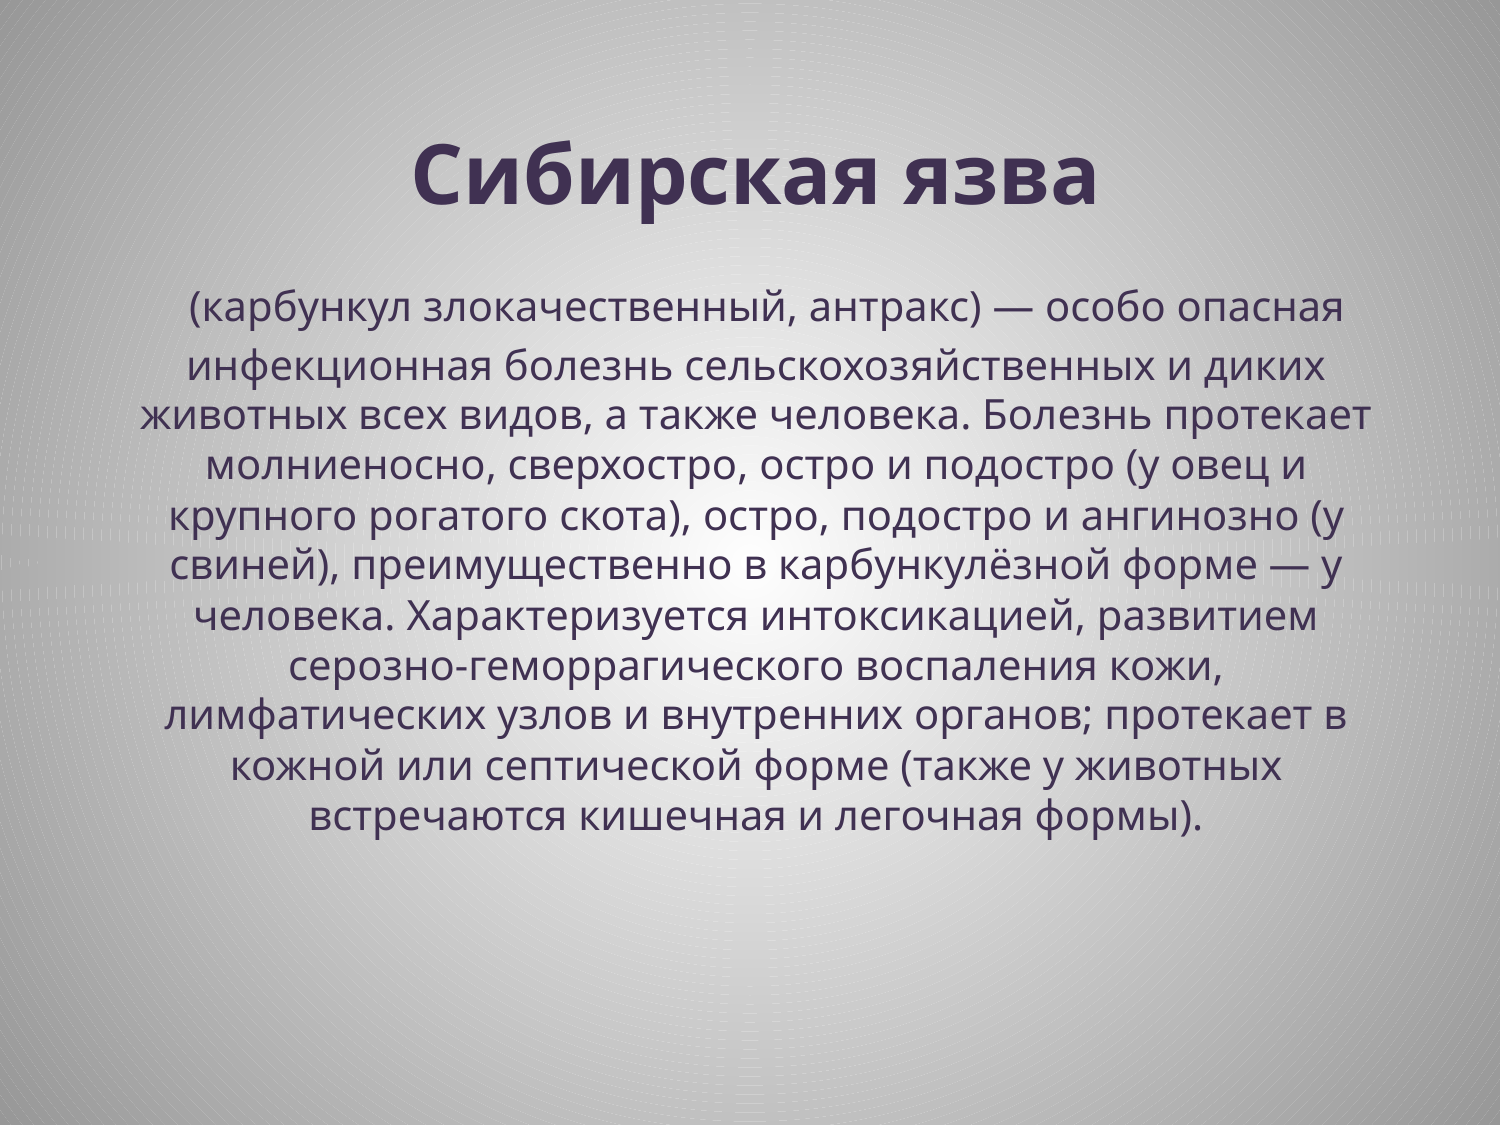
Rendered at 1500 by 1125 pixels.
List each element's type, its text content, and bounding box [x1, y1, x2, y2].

list Сибирская язва (карбункул злокачественный, антракс) — особо опасная инфекционная болезнь сельскохозяйственных и диких животных всех видов, а также человека. Болезнь протекает молниеносно, сверхостро, остро и подостро (у овец и крупного рогатого скота), остро, подостро и ангинозно (у свиней), преимущественно в карбункулёзной форме — у человека. Характеризуется интоксикацией, развитием серозно-геморрагического воспаления кожи, лимфатических узлов и внутренних органов; протекает в кожной или септической форме (также у животных встречаются кишечная и легочная формы). [118, 476, 1394, 846]
